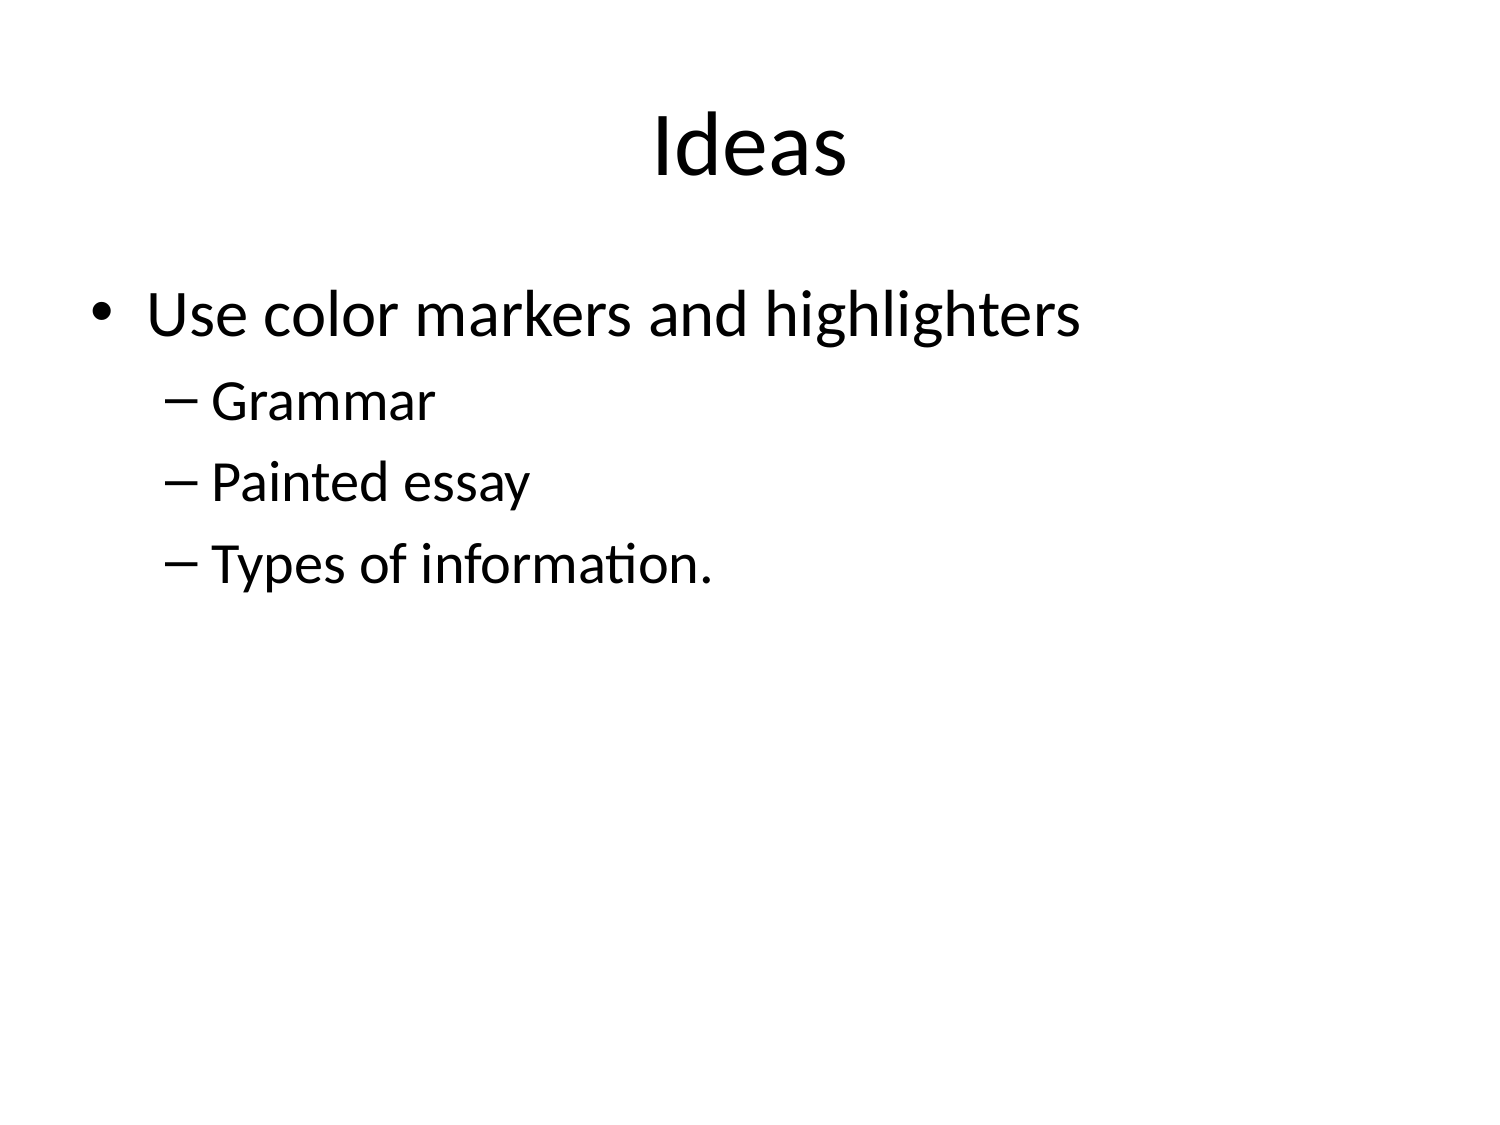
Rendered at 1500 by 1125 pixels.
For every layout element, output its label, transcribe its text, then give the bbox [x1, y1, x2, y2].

title Ideas [75, 45, 1425, 233]
list Use color markers and highlighters Grammar Painted essay Types of information. [75, 262, 1425, 1005]
